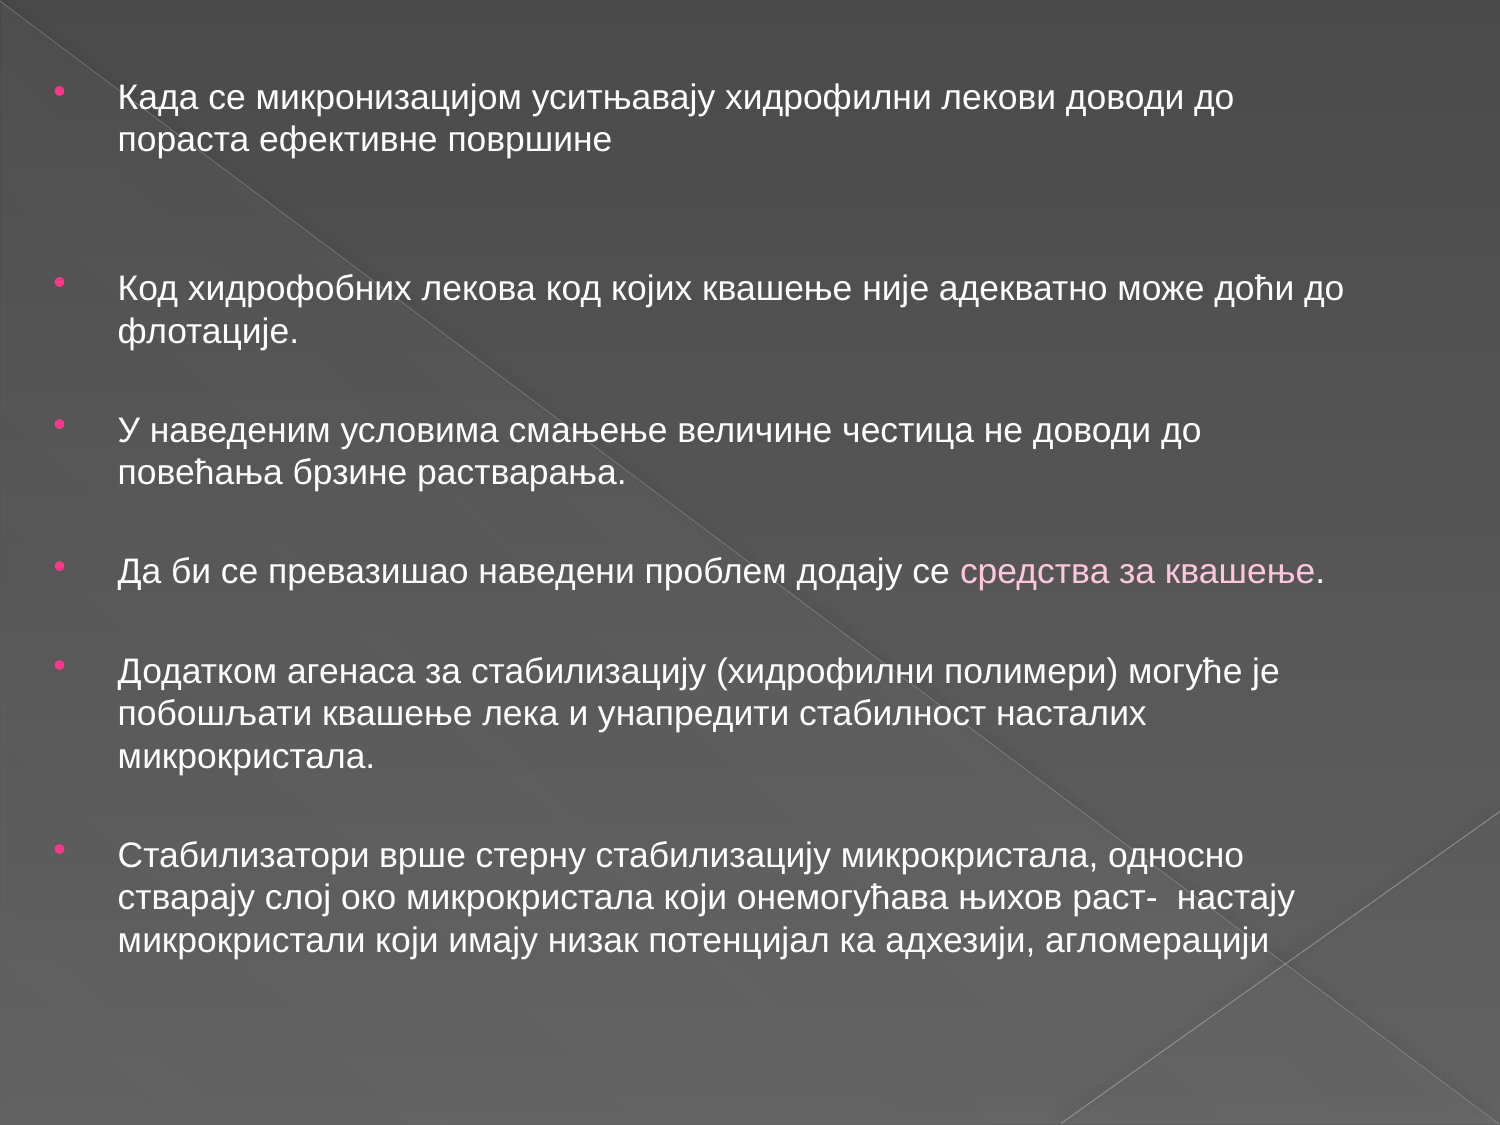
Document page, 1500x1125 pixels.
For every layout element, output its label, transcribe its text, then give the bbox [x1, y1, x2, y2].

list Када се микронизацијом уситњавају хидрофилни лекови доводи до пораста ефективне површине Код хидрофобних лекова код којих квашење није адекватно може доћи до флотације. У наведеним условима смањење величине честица не доводи до повећања брзине растварања. Да би се превазишао наведени проблем додају се средства за квашење. Додатком агенаса за стабилизацију (хидрофилни полимери) могуће је побошљати квашење лека и унапредити стабилност насталих микрокристала. Стабилизатори врше стерну стабилизацију микрокристала, односно стварају слој око микрокристала који онемогућава њихов раст- настају микрокристали који имају низак потенцијал ка адхезији, агломерацији [29, 66, 1377, 941]
